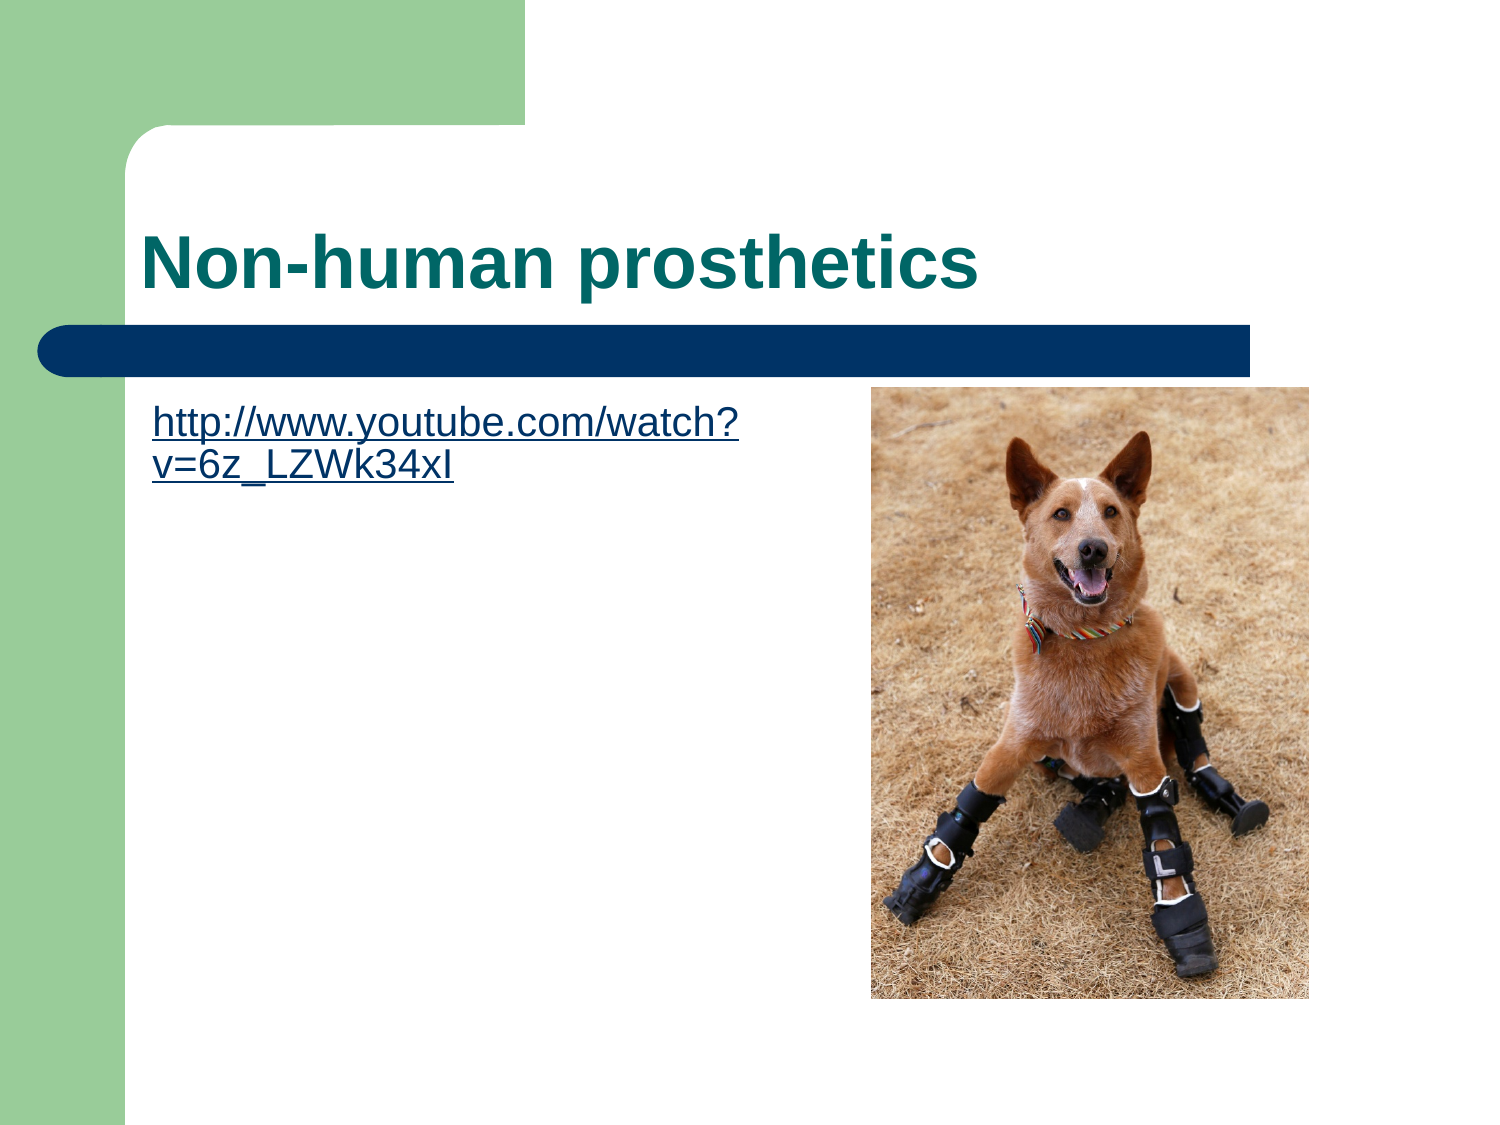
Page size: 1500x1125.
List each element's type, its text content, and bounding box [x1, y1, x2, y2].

title Non-human prosthetics [124, 124, 1426, 313]
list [871, 387, 1309, 999]
list http://www.youtube.com/watch?v=6z_LZWk34xI [137, 387, 757, 999]
